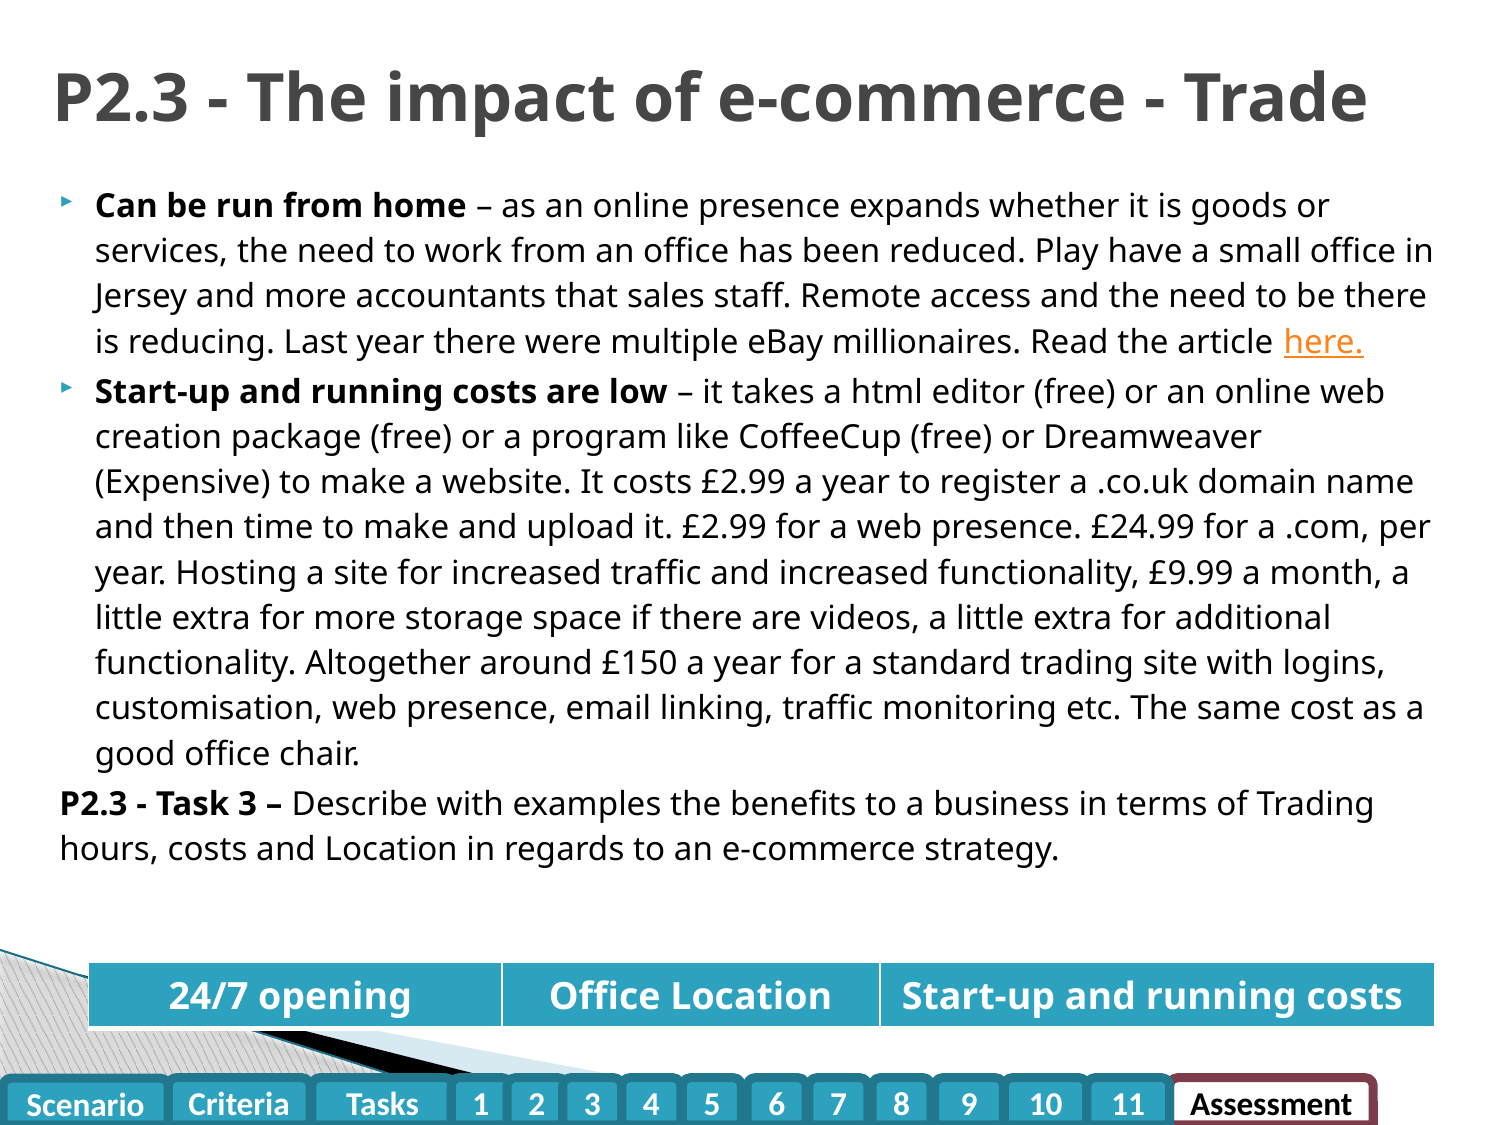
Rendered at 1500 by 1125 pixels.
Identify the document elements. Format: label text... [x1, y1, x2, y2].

title P2.3 - The impact of e-commerce - Trade [37, 19, 1471, 173]
table_header Office Location [503, 963, 879, 1026]
table_header Start-up and running costs [881, 963, 1434, 1026]
list Can be run from home – as an online presence expands whether it is goods or services, the need to work from an office has been reduced. Play have a small office in Jersey and more accountants that sales staff. Remote access and the need to be there is reducing. Last year there were multiple eBay millionaires. Read the article here. Start-up and running costs are low – it takes a html editor (free) or an online web creation package (free) or a program like CoffeeCup (free) or Dreamweaver (Expensive) to make a website. It costs £2.99 a year to register a .co.uk domain name and then time to make and upload it. £2.99 for a web presence. £24.99 for a .com, per year. Hosting a site for increased traffic and increased functionality, £9.99 a month, a little extra for more storage space if there are videos, a little extra for additional functionality. Altogether around £150 a year for a standard trading site with logins, customisation, web presence, email linking, traffic monitoring etc. The same cost as a good office chair. P2.3 - Task 3 – Describe with examples the benefits to a business in terms of Trading hours, costs and Location in regards to an e-commerce strategy. [29, 174, 1459, 929]
table_header 24/7 opening [89, 963, 501, 1026]
